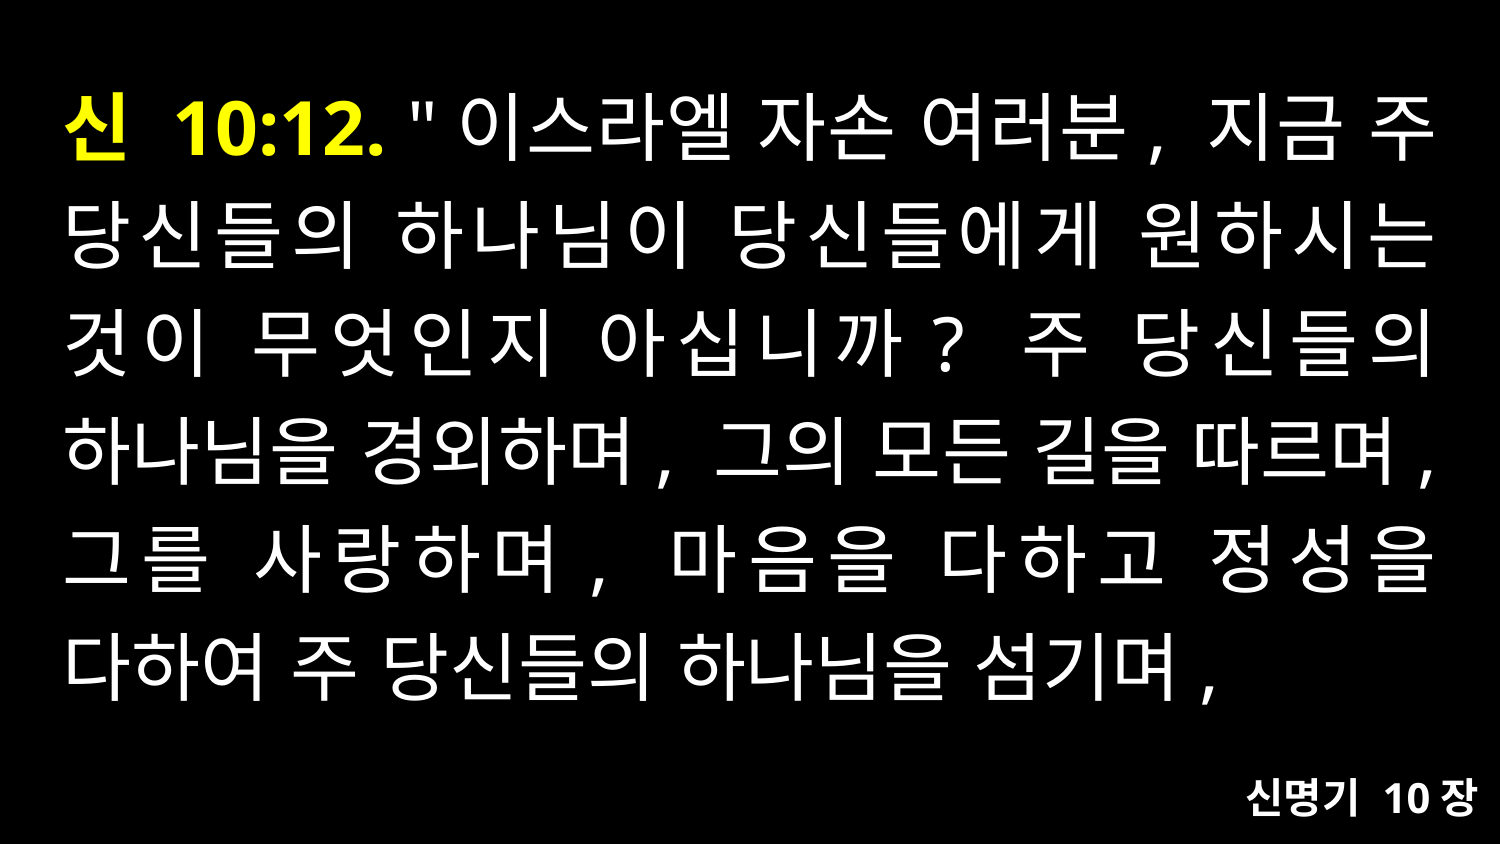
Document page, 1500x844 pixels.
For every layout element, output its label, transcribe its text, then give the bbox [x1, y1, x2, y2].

title 신 10:12. "이스라엘 자손 여러분, 지금 주 당신들의 하나님이 당신들에게 원하시는 것이 무엇인지 아십니까? 주 당신들의 하나님을 경외하며, 그의 모든 길을 따르며, 그를 사랑하며, 마음을 다하고 정성을 다하여 주 당신들의 하나님을 섬기며, [0, 0, 1500, 844]
subtitle 신명기 10장 [916, 770, 1500, 844]
